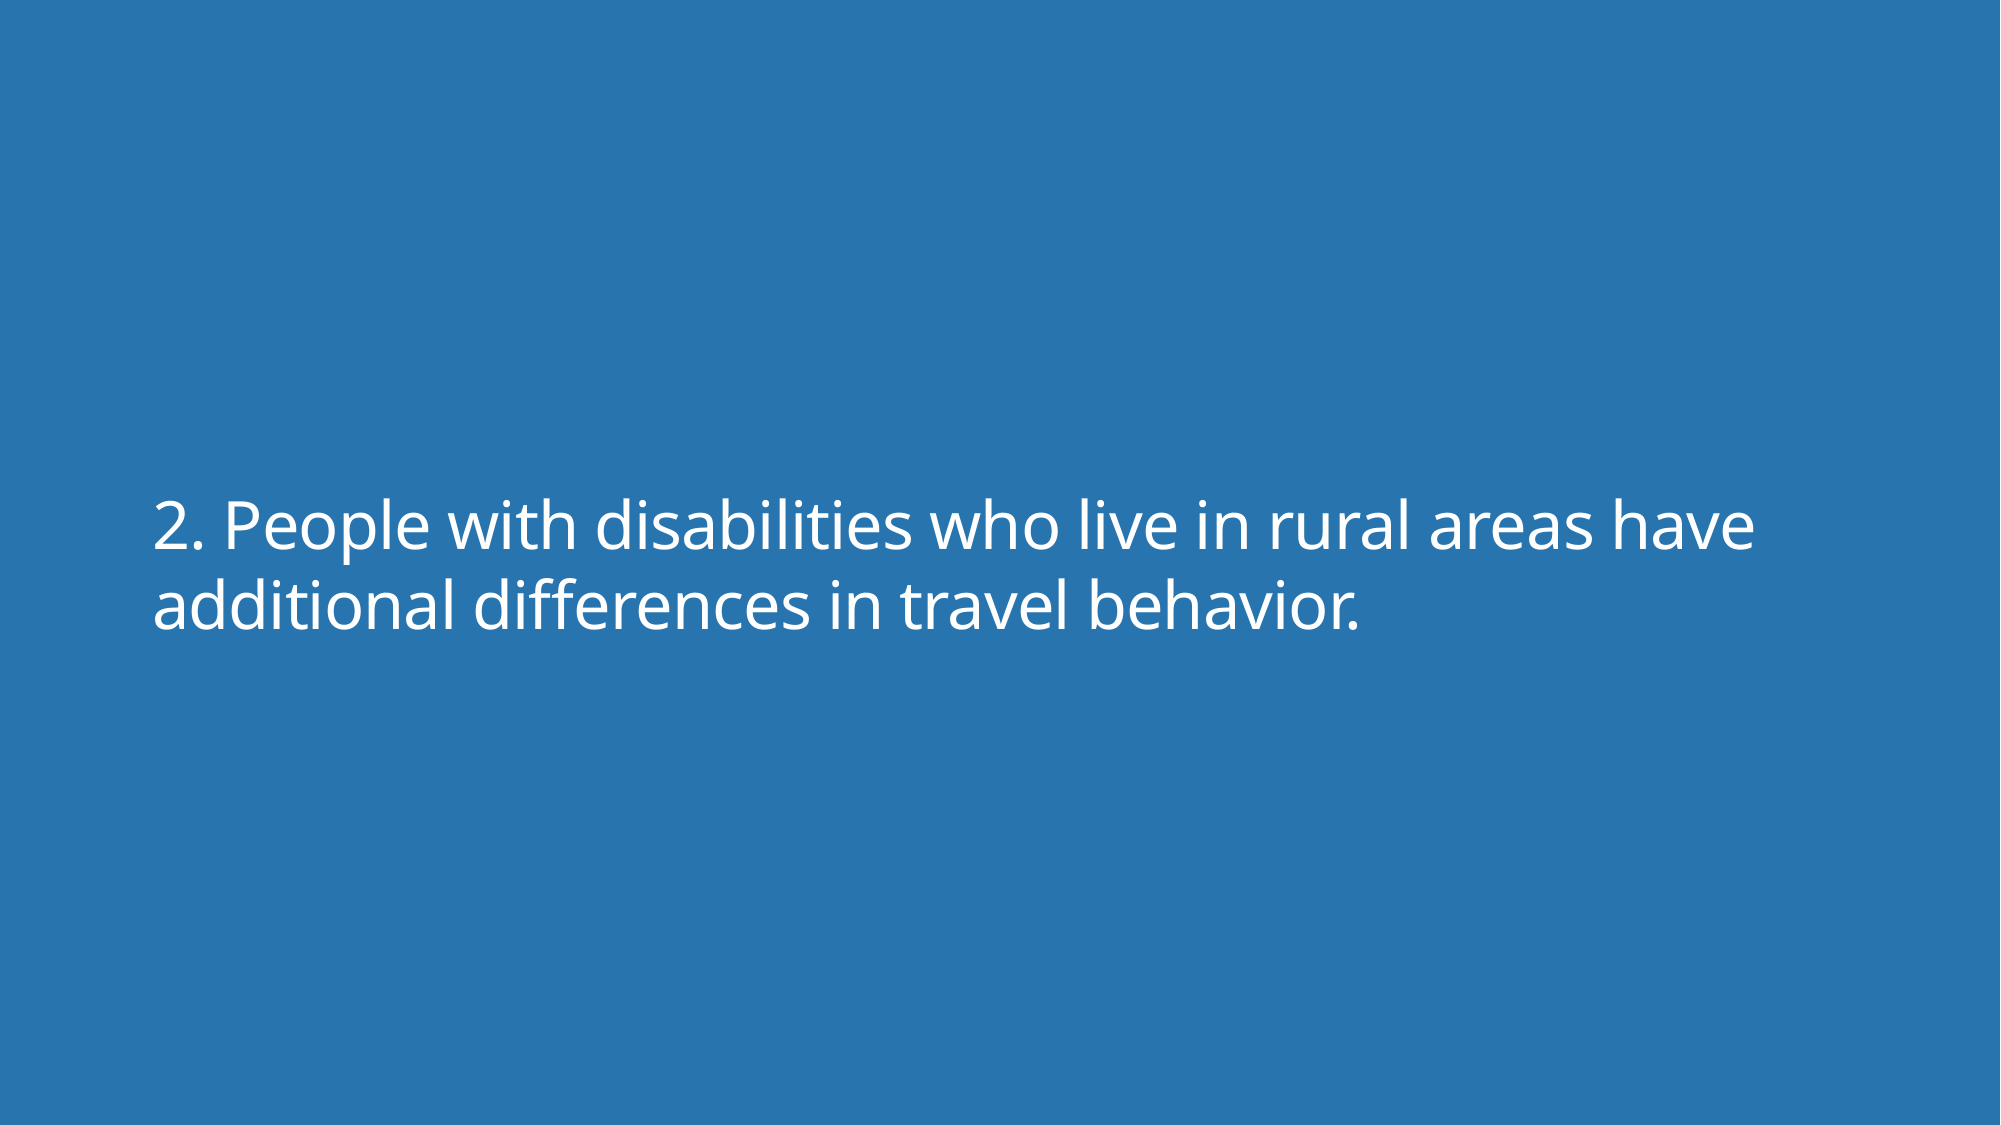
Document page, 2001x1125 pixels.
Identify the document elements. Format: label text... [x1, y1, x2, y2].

title 2. People with disabilities who live in rural areas have additional differences in travel behavior. [137, 328, 1863, 797]
